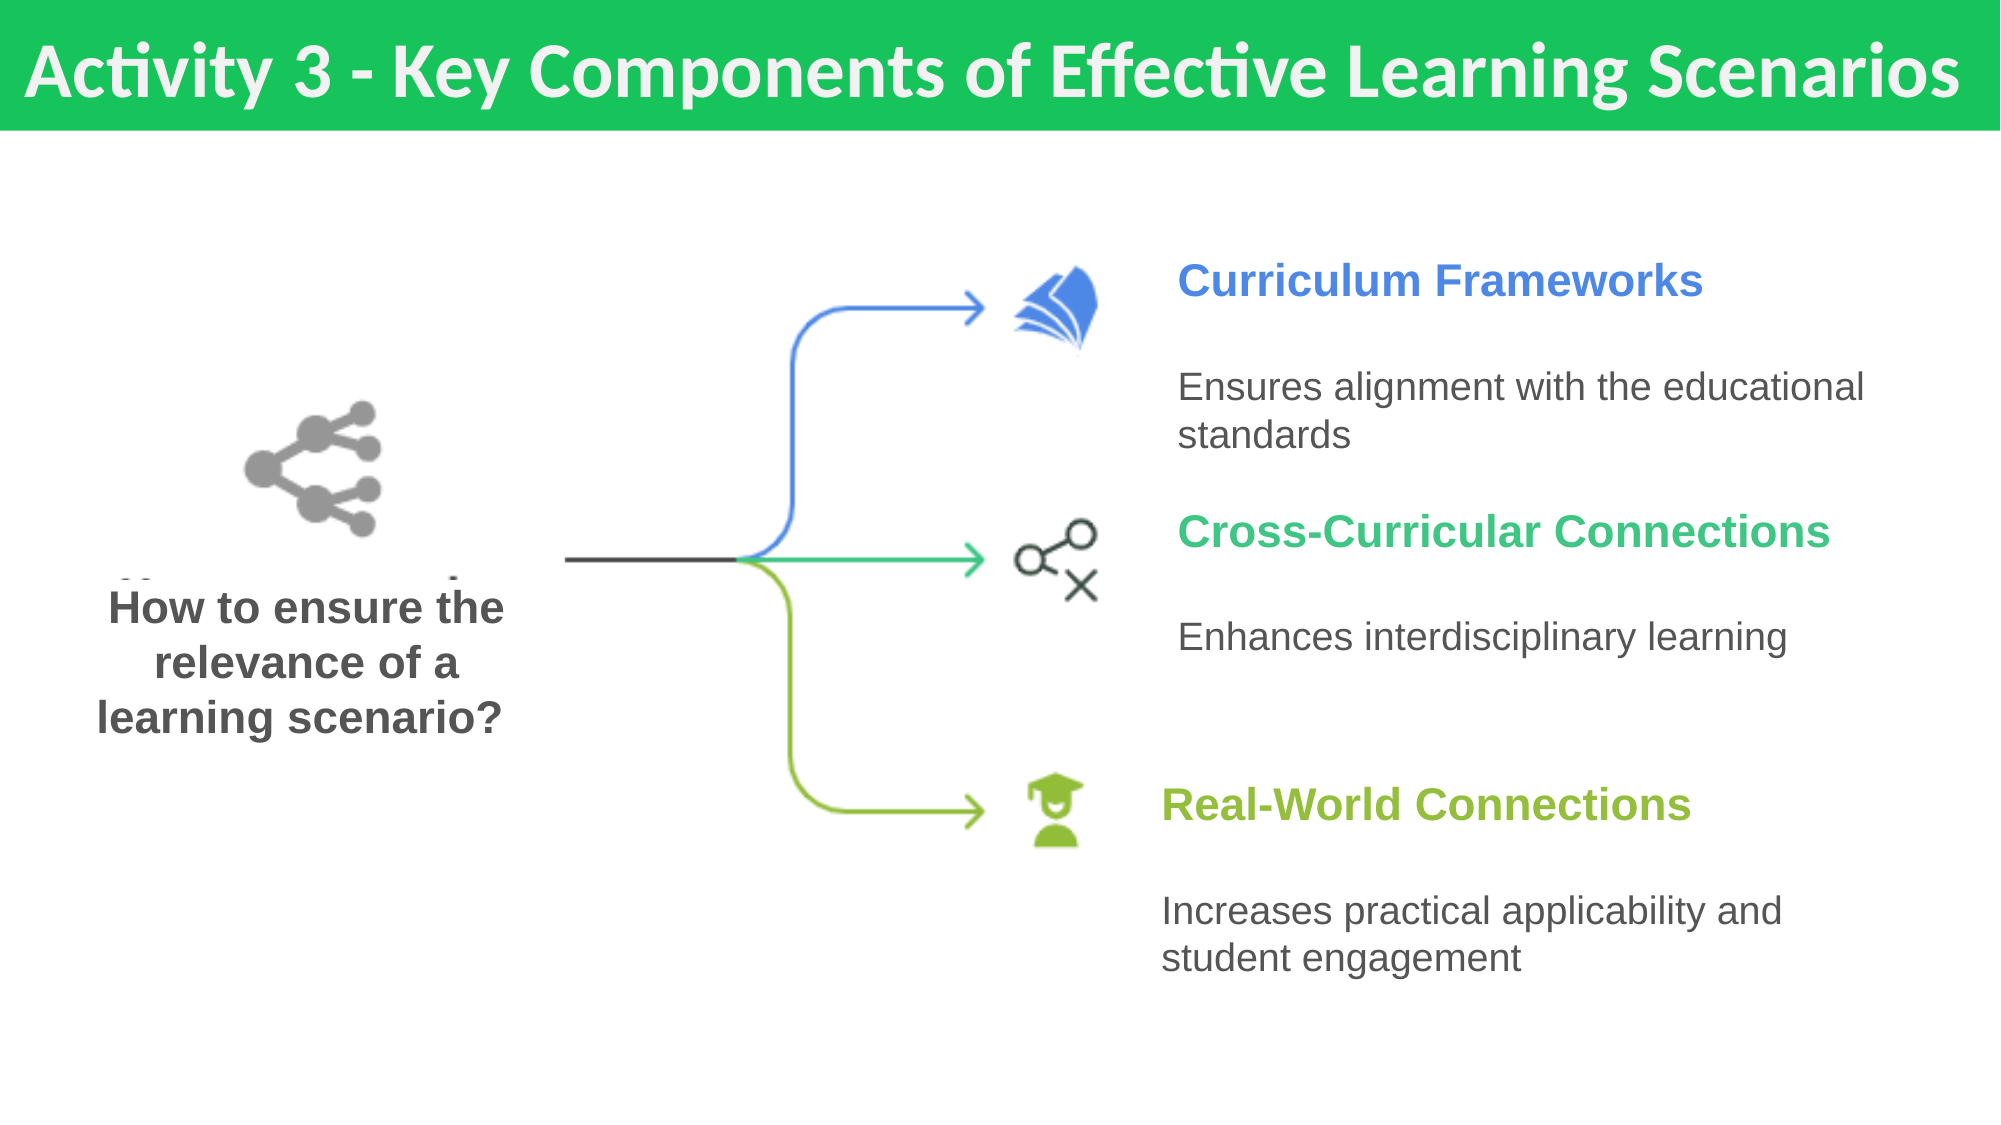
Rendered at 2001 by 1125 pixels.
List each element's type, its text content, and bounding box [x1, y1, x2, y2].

title Activity 3 - Key Components of Effective Learning Scenarios [16, 13, 1976, 131]
picture [48, 155, 1128, 1093]
text_box How to ensure the relevance of a learning scenario? [64, 588, 544, 739]
text_box Real-World Connections Increases practical applicability and student engagement [1146, 759, 1935, 930]
text_box Cross-Curricular Connections Enhances interdisciplinary learning [1162, 486, 1951, 656]
text_box Curriculum Frameworks Ensures alignment with the educational standards [1162, 236, 1951, 406]
